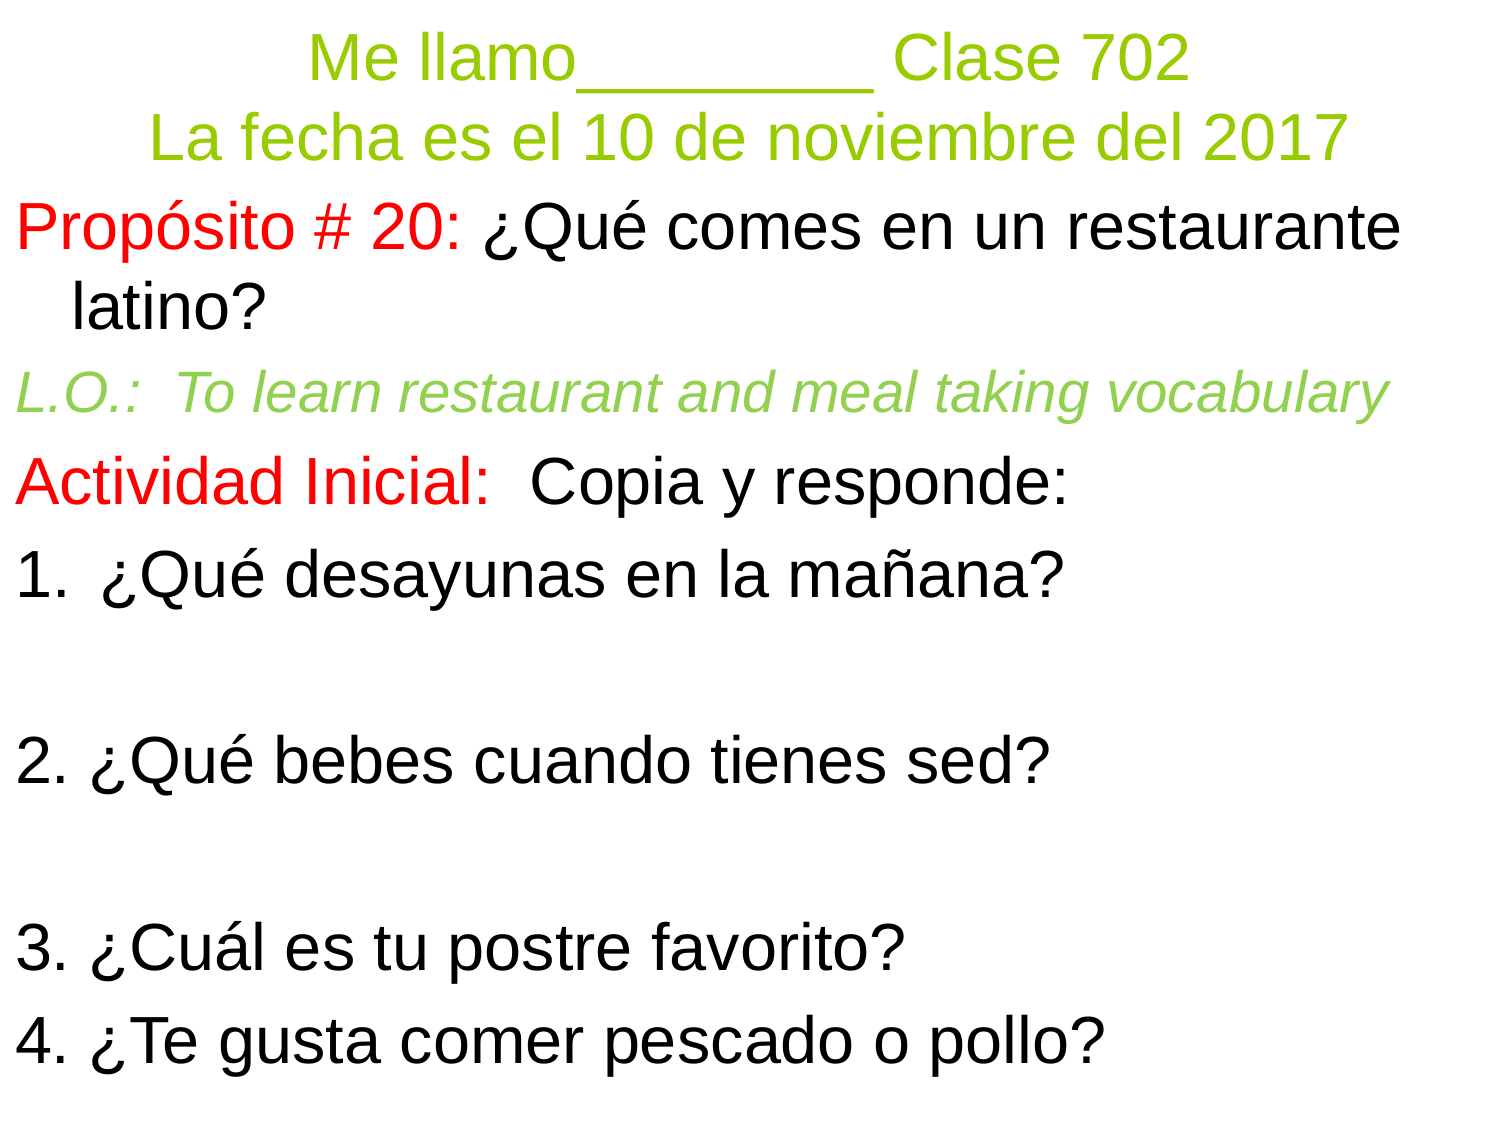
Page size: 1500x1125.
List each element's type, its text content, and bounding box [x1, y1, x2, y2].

title Me llamo________ Clase 702 La fecha es el 10 de noviembre del 2017 [0, 0, 1500, 174]
list Propósito # 20: ¿Qué comes en un restaurante latino? L.O.: To learn restaurant and meal taking vocabulary Actividad Inicial: Copia y responde: ¿Qué desayunas en la mañana? 2. ¿Qué bebes cuando tienes sed? 3. ¿Cuál es tu postre favorito? 4. ¿Te gusta comer pescado o pollo? [0, 174, 1500, 1088]
